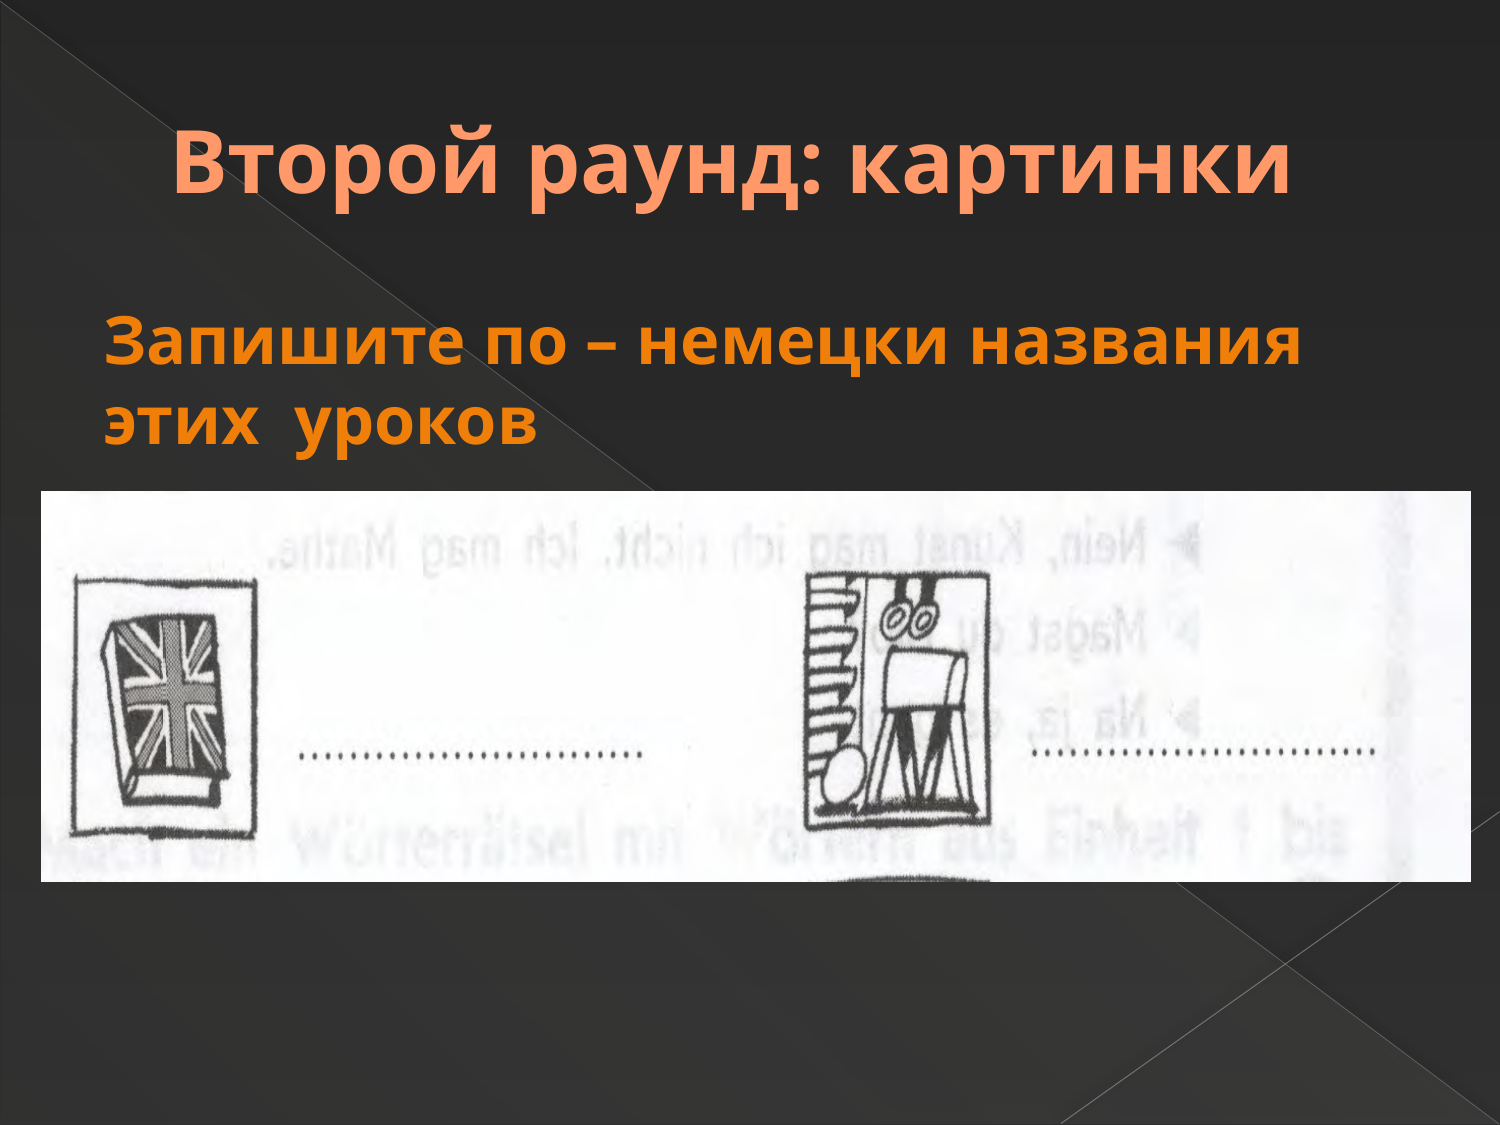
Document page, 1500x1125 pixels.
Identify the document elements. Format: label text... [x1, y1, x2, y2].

title Второй раунд: картинки [75, 43, 1425, 274]
text_box Запишите по – немецки названия этих уроков [88, 290, 1388, 466]
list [41, 491, 1471, 882]
